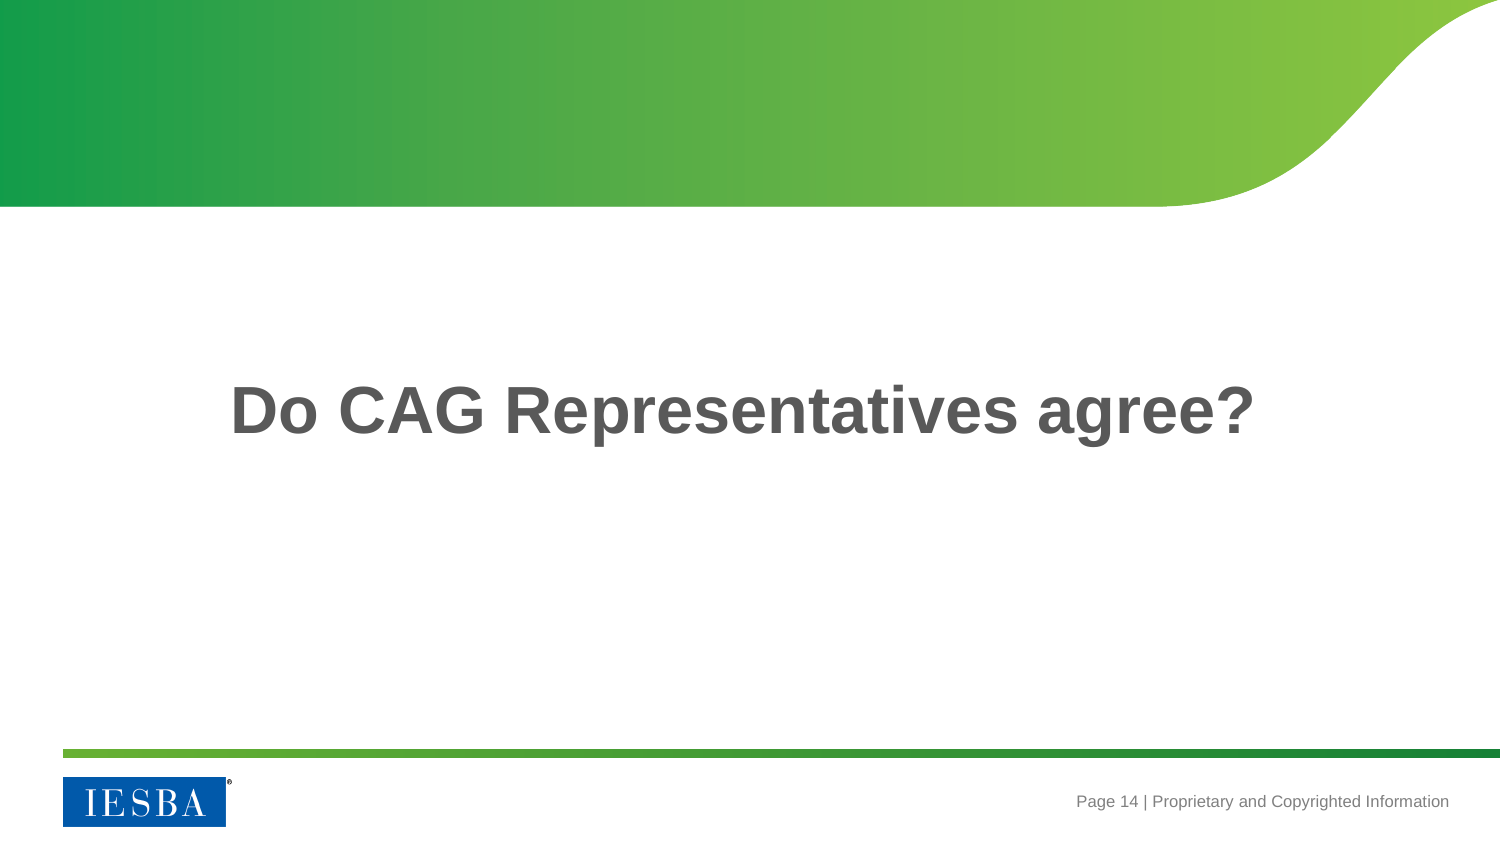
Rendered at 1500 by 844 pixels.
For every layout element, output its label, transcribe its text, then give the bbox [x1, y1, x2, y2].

picture [63, 777, 232, 827]
list Do CAG Representatives agree? [212, 359, 1275, 547]
picture [0, 0, 1500, 207]
